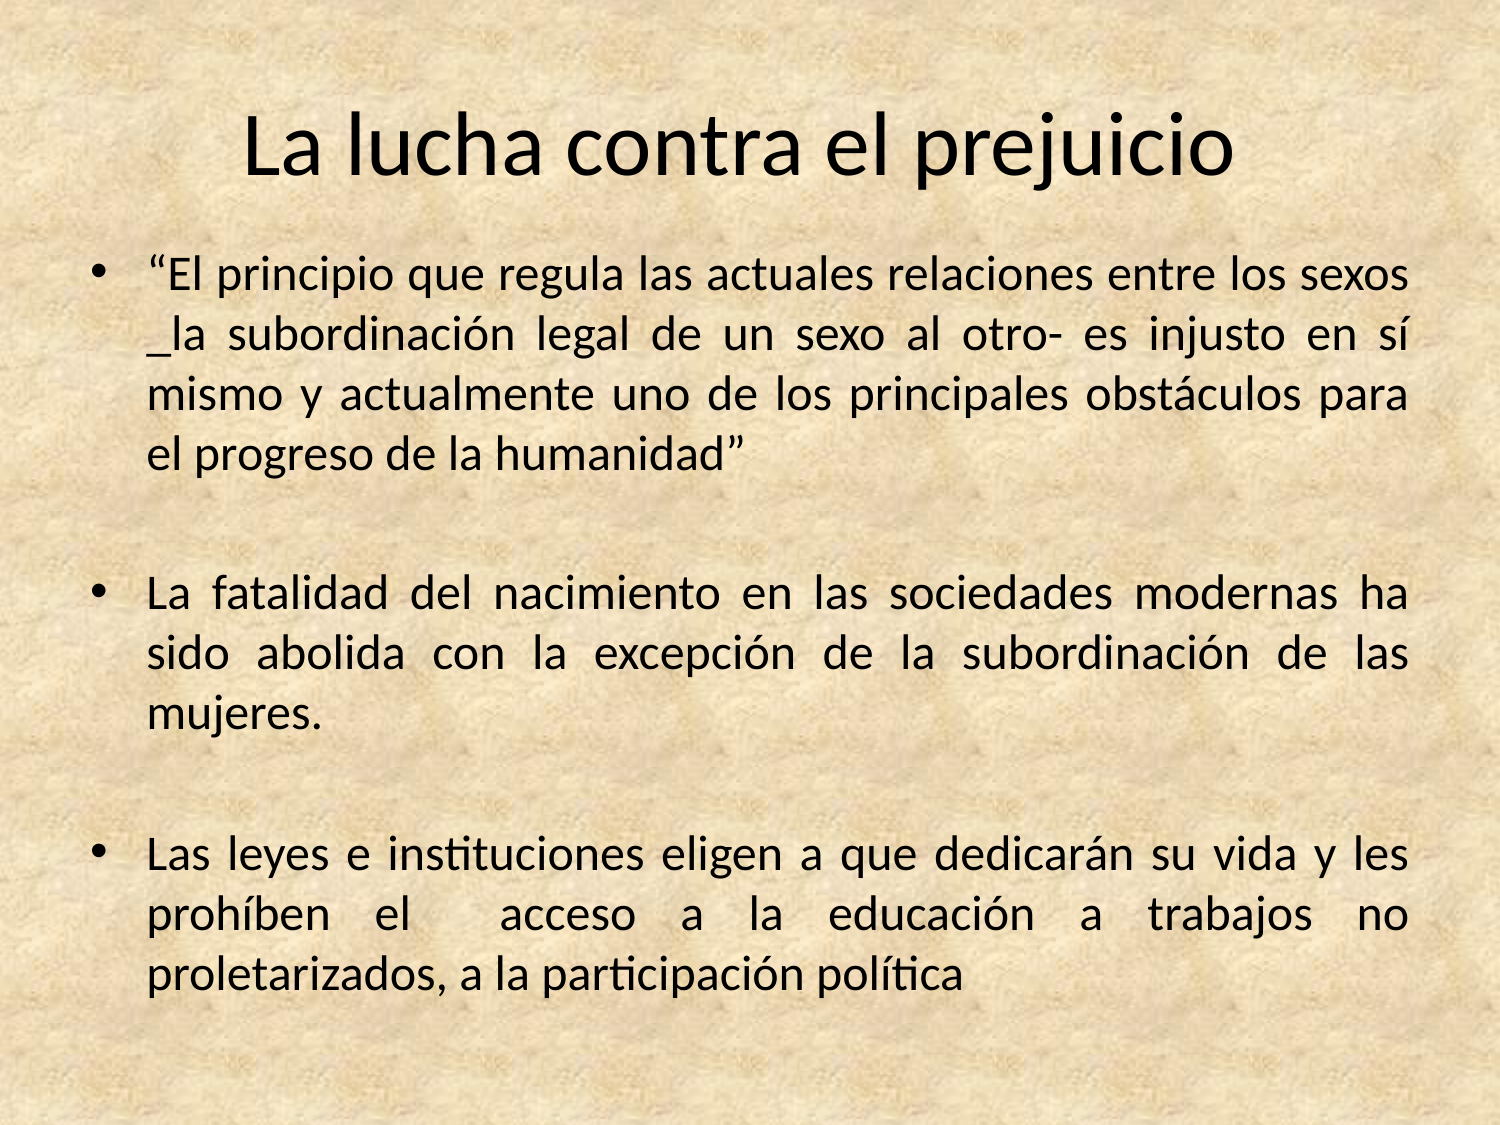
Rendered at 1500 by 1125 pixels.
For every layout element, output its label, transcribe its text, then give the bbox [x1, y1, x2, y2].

list “El principio que regula las actuales relaciones entre los sexos _la subordinación legal de un sexo al otro- es injusto en sí mismo y actualmente uno de los principales obstáculos para el progreso de la humanidad” La fatalidad del nacimiento en las sociedades modernas ha sido abolida con la excepción de la subordinación de las mujeres. Las leyes e instituciones eligen a que dedicarán su vida y les prohíben el acceso a la educación a trabajos no proletarizados, a la participación política [75, 232, 1425, 1005]
title La lucha contra el prejuicio [75, 45, 1425, 232]
picture [0, 0, 1500, 1125]
